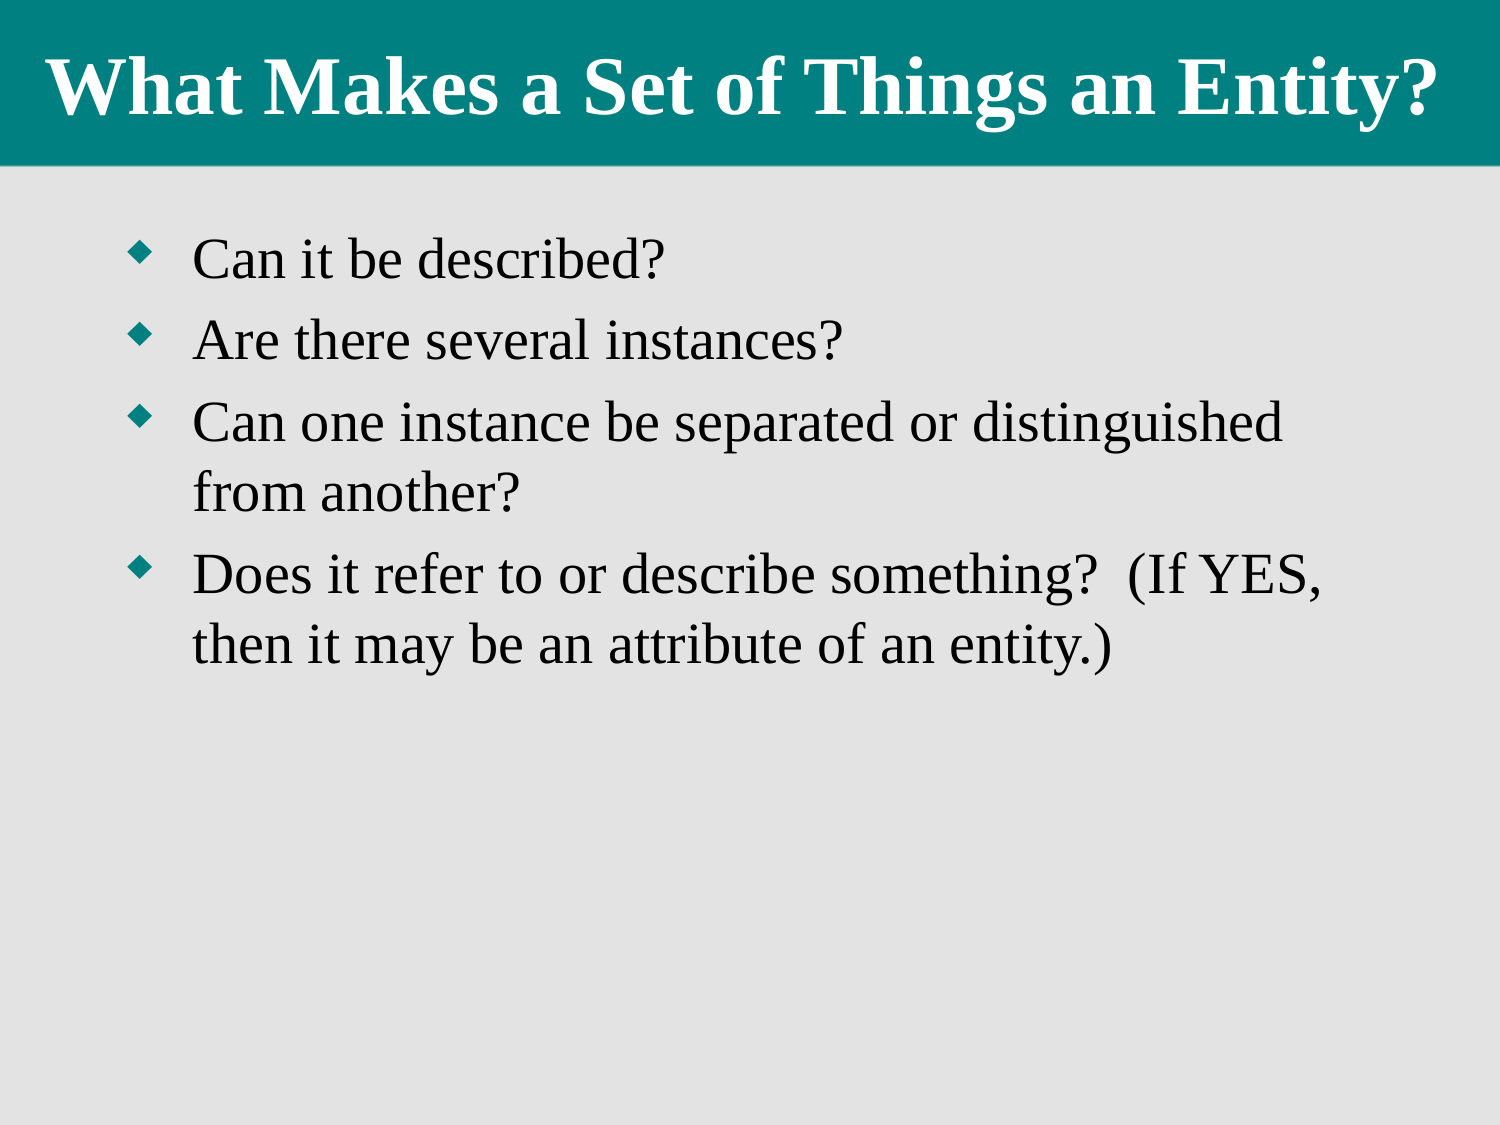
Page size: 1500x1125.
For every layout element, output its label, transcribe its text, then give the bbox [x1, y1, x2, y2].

list Can it be described? Are there several instances? Can one instance be separated or distinguished from another? Does it refer to or describe something? (If YES, then it may be an attribute of an entity.) [111, 211, 1388, 691]
title What Makes a Set of Things an Entity? [0, 23, 1488, 140]
picture [0, 0, 1500, 1125]
